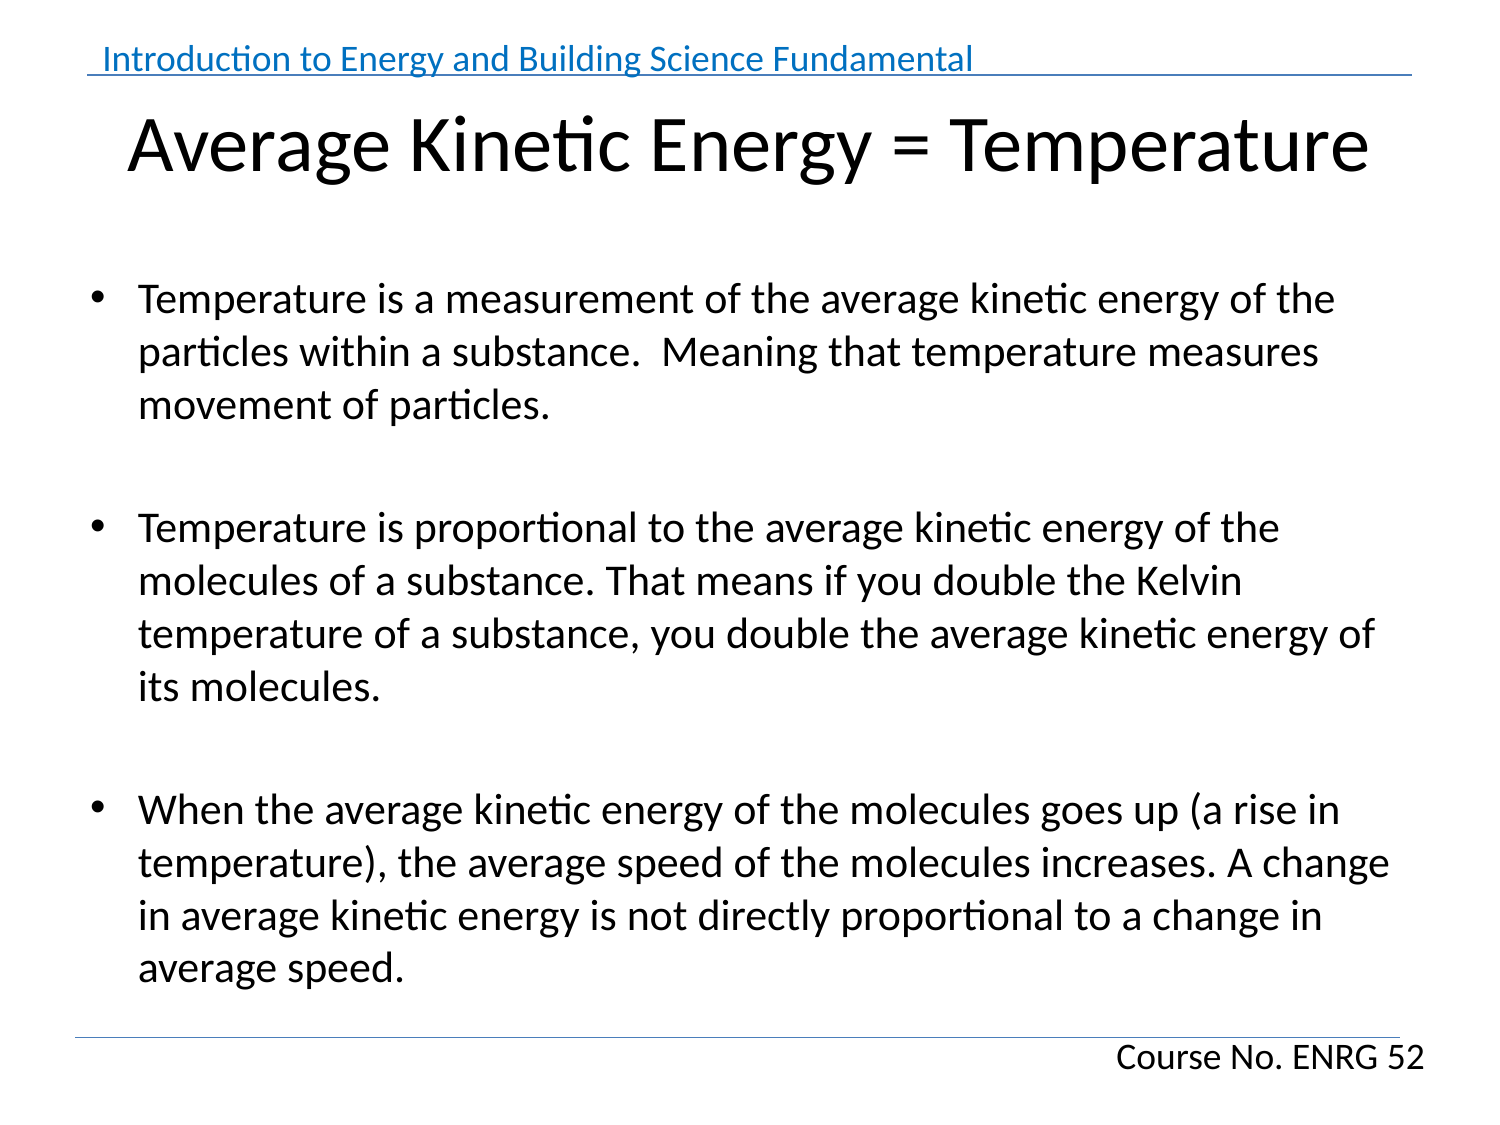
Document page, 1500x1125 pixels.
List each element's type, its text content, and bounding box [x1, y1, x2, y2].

title Average Kinetic Energy = Temperature [75, 45, 1425, 233]
list Temperature is a measurement of the average kinetic energy of the particles within a substance. Meaning that temperature measures movement of particles. Temperature is proportional to the average kinetic energy of the molecules of a substance. That means if you double the Kelvin temperature of a substance, you double the average kinetic energy of its molecules. When the average kinetic energy of the molecules goes up (a rise in temperature), the average speed of the molecules increases. A change in average kinetic energy is not directly proportional to a change in average speed. [75, 262, 1425, 1005]
